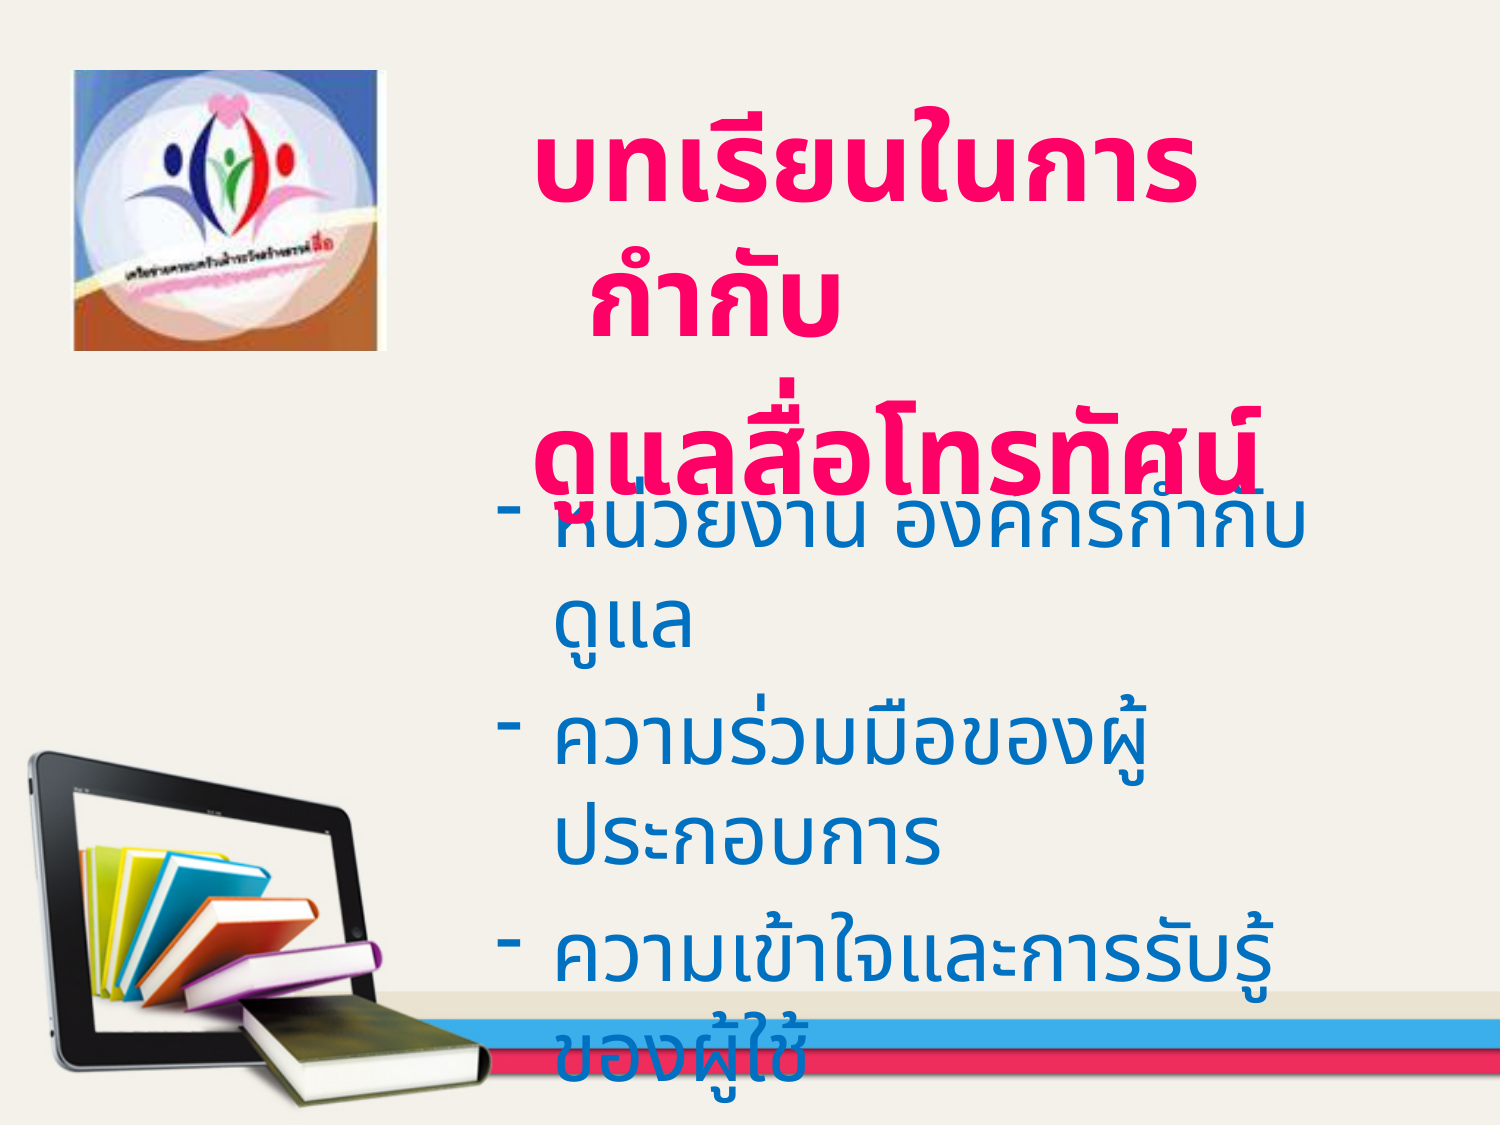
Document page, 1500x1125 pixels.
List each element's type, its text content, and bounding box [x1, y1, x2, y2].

list หน่วยงาน องค์กรกำกับดูแล ความร่วมมือของผู้ประกอบการ ความเข้าใจและการรับรู้ของผู้ใช้ [480, 457, 1395, 809]
picture [0, 0, 1500, 1125]
list บทเรียนในการกำกับ ดูแลสื่อโทรทัศน์ [515, 82, 1336, 481]
